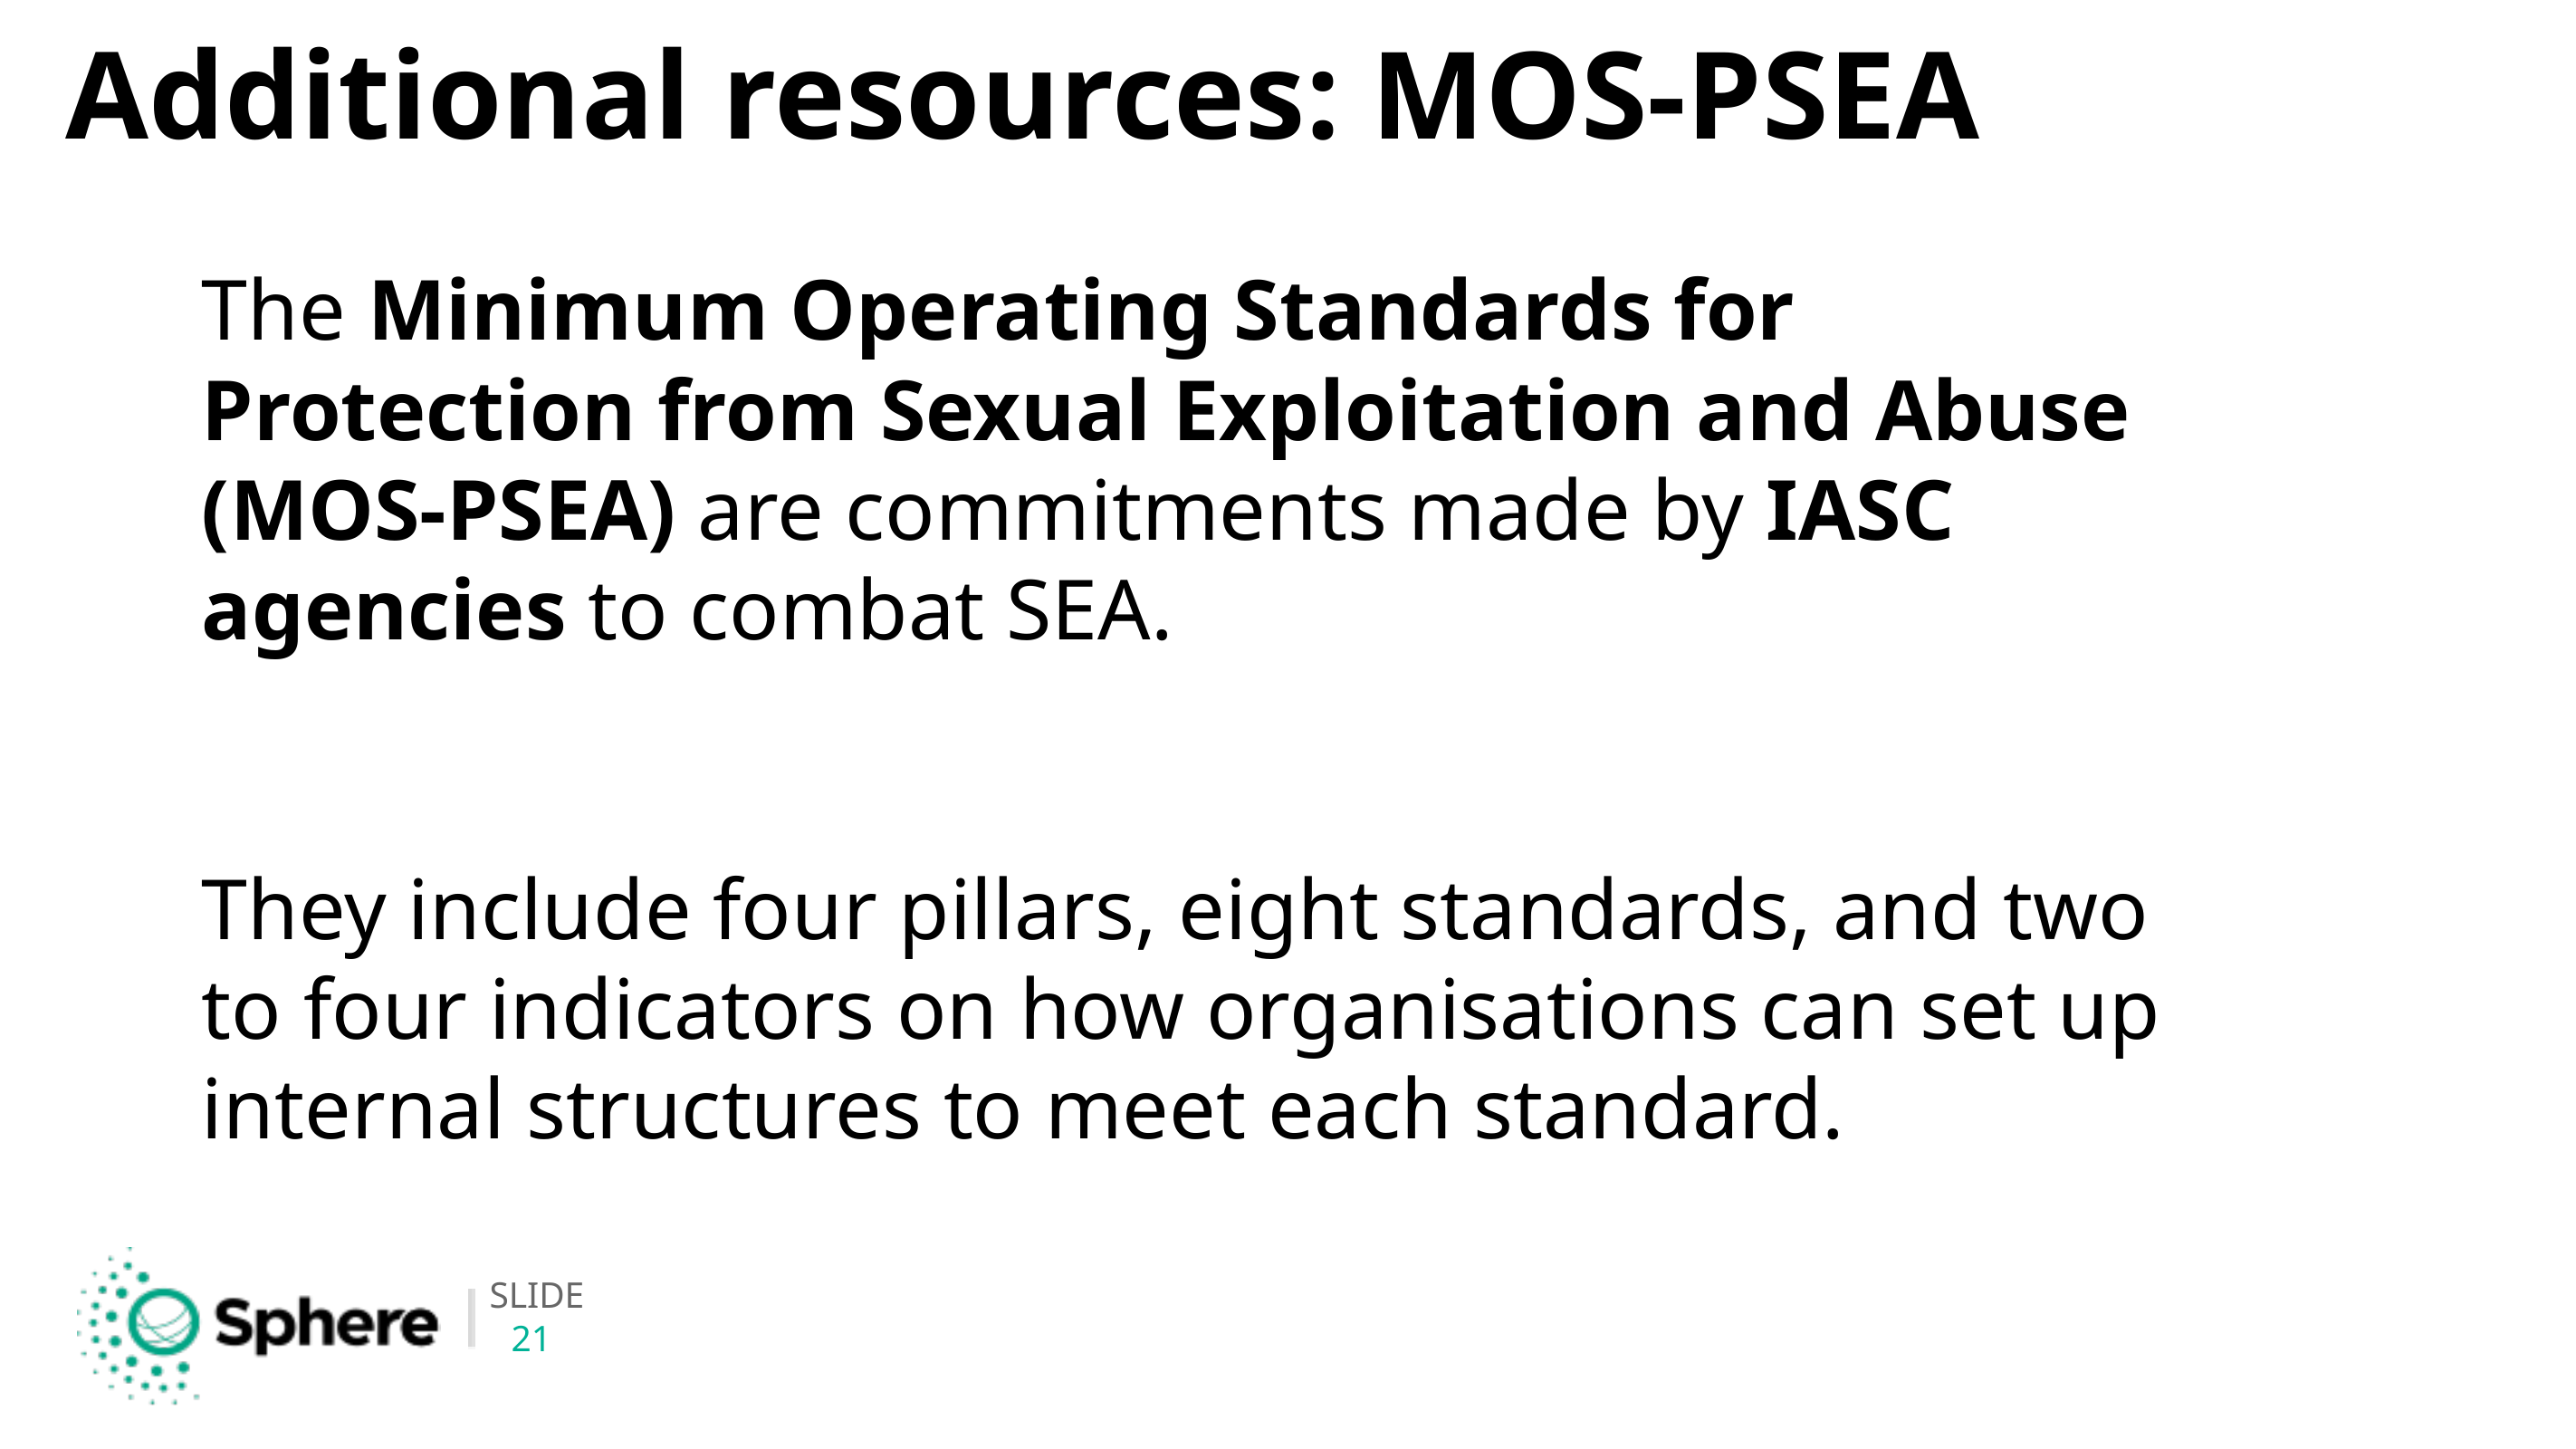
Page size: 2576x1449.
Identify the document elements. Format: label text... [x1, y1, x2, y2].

picture [77, 1247, 441, 1407]
list The Minimum Operating Standards for Protection from Sexual Exploitation and Abuse (MOS-PSEA) are commitments made by IASC agencies to combat SEA. They include four pillars, eight standards, and two to four indicators on how organisations can set up internal structures to meet each standard. [194, 249, 2248, 1238]
title Additional resources: MOS-PSEA [57, 10, 2131, 179]
picture [468, 1289, 479, 1349]
slide_number 21 [503, 1308, 563, 1367]
